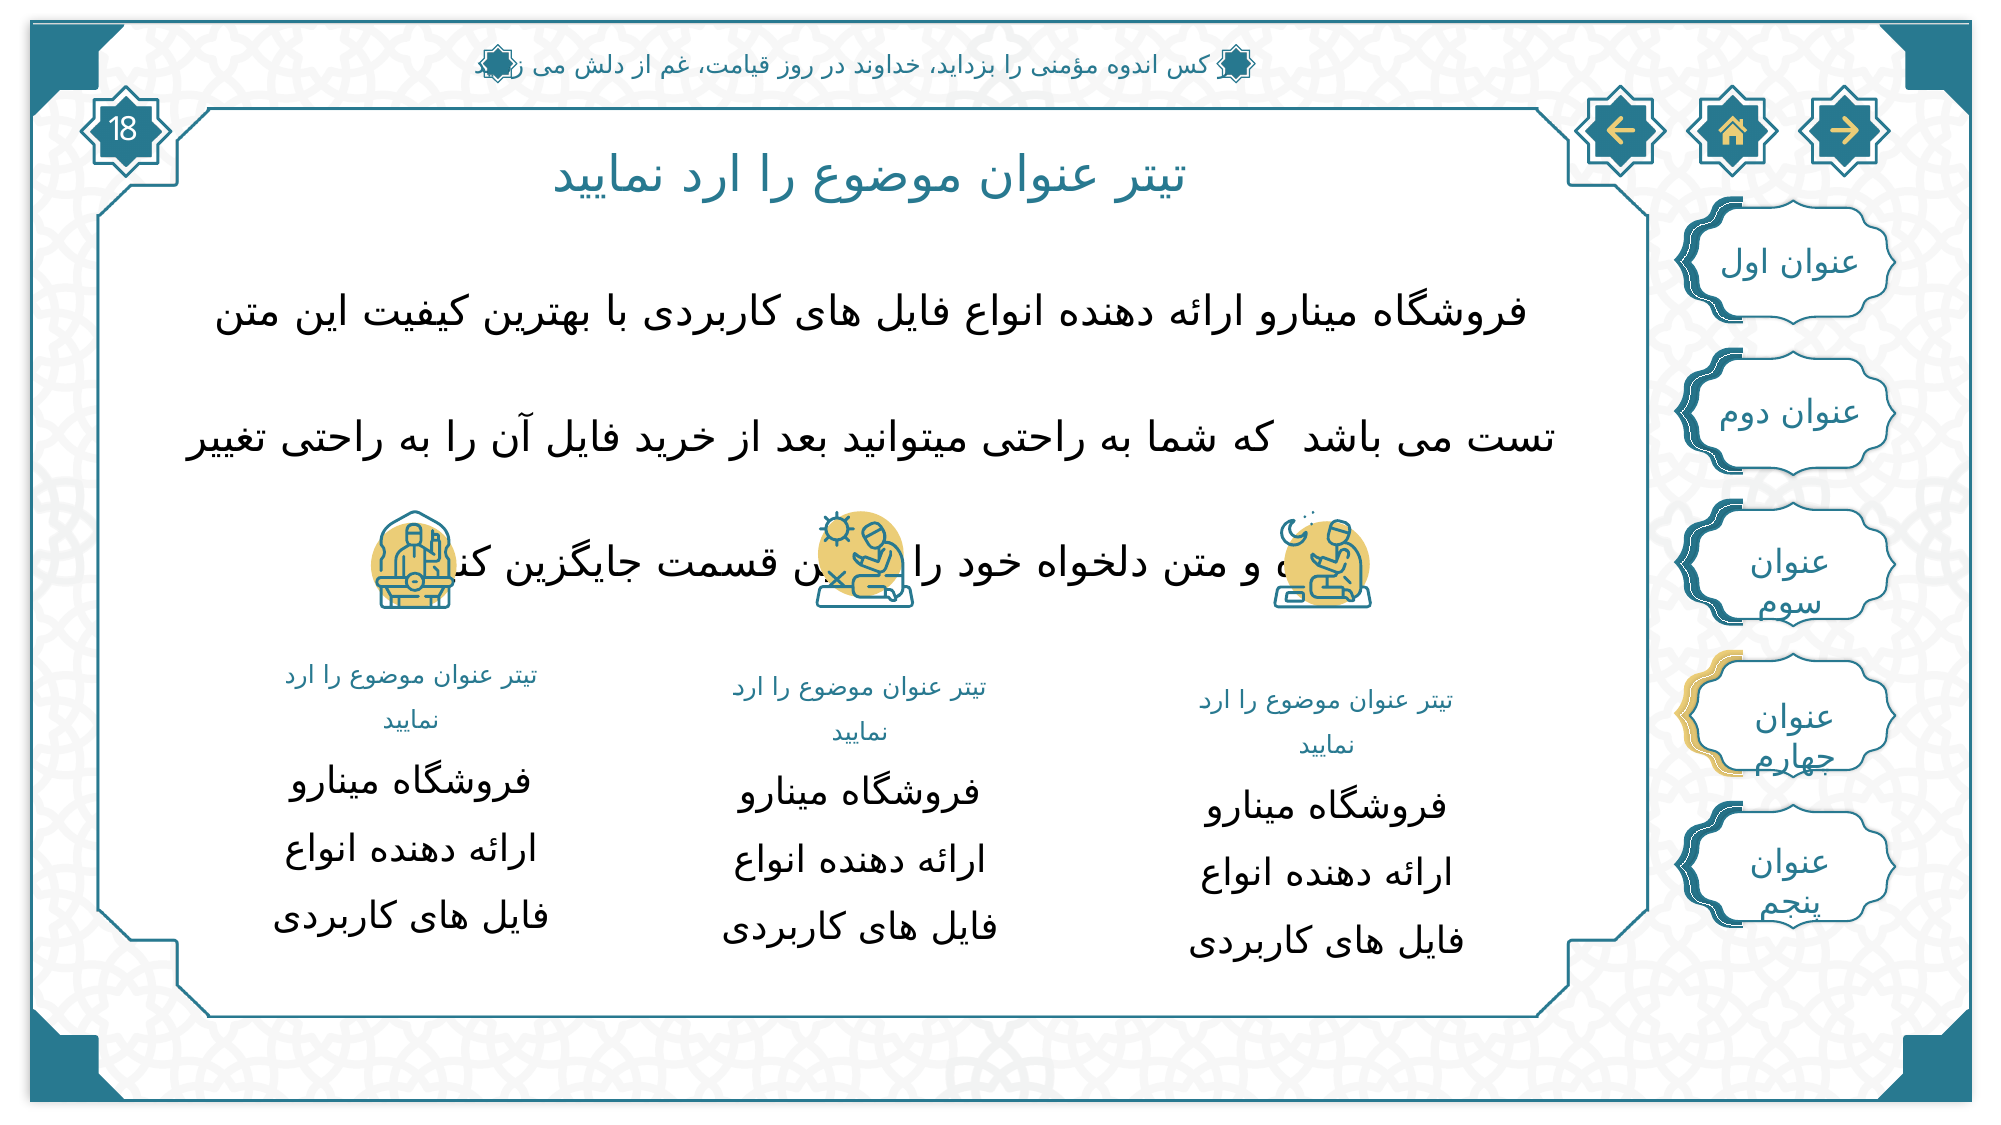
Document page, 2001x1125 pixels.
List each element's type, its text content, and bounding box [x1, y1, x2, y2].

text_box هر کس اندوه مؤمنی را بزداید، خداوند در روز قیامت، غم از دلش می زداید [198, 40, 1522, 86]
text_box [375, 510, 455, 609]
text_box تیتر عنوان موضوع را ارد نمایید فروشگاه مینارو ارائه دهنده انواع فایل های کاربردی [1161, 661, 1493, 968]
text_box عنوان پنجم [1702, 833, 1879, 928]
text_box تیتر عنوان موضوع را ارد نمایید [176, 134, 1565, 201]
text_box عنوان اول [1702, 233, 1879, 288]
text_box [1830, 116, 1859, 145]
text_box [815, 510, 915, 608]
picture [1809, 95, 1880, 167]
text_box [1272, 510, 1373, 609]
text_box عنوان سوم [1702, 533, 1879, 628]
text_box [1216, 43, 1256, 84]
text_box [369, 545, 375, 586]
text_box [1606, 116, 1636, 145]
text_box عنوان چهارم [1697, 687, 1893, 783]
text_box تیتر عنوان موضوع را ارد نمایید فروشگاه مینارو ارائه دهنده انواع فایل های کاربردی [245, 636, 577, 944]
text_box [478, 43, 518, 84]
picture [1697, 95, 1768, 167]
text_box 18 [88, 99, 156, 155]
text_box عنوان دوم [1702, 383, 1879, 438]
text_box فروشگاه مینارو ارائه دهنده انواع فایل های کاربردی با بهترین کیفیت این متن تست می باشد که شما به راحتی میتوانید بعد از خرید فایل آن را به راحتی تغییر داده و متن دلخواه خود را در این قسمت جایگزین کنید. [168, 201, 1576, 592]
picture [90, 95, 1656, 1018]
text_box [1718, 115, 1748, 145]
text_box تیتر عنوان موضوع را ارد نمایید فروشگاه مینارو ارائه دهنده انواع فایل های کاربردی [694, 647, 1026, 955]
